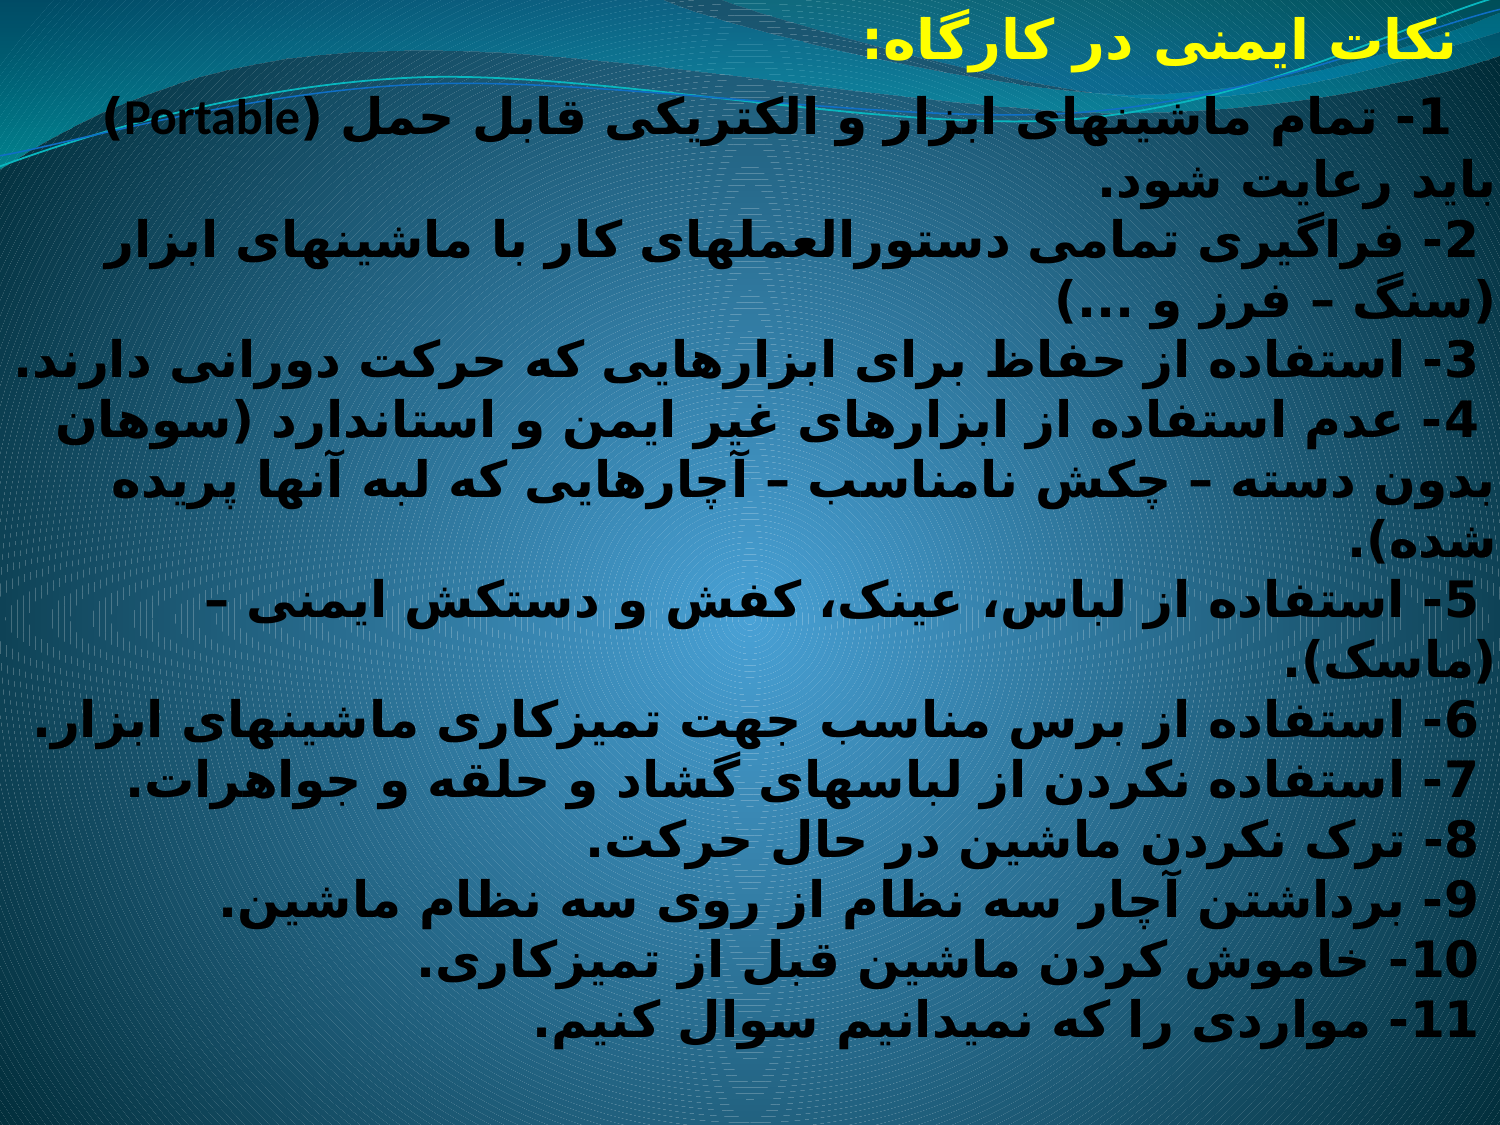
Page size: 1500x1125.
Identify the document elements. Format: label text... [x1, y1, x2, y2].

title نکات ایمنی در کارگاه: 1- تمام ماشینهای ابزار و الکتریکی قابل حمل (Portable) باید رعایت شود. 2- فراگیری تمامی دستورالعملهای کار با ماشینهای ابزار (سنگ – فرز و ...) 3- استفاده از حفاظ برای ابزارهایی که حرکت دورانی دارند. 4- عدم استفاده از ابزارهای غیر ایمن و استاندارد (سوهان بدون دسته – چکش نامناسب – آچارهایی که لبه آنها پریده شده). 5- استفاده از لباس، عینک، کفش و دستکش ایمنی – (ماسک). 6- استفاده از برس مناسب جهت تمیزکاری ماشینهای ابزار. 7- استفاده نکردن از لباسهای گشاد و حلقه و جواهرات. 8- ترک نکردن ماشین در حال حرکت. 9- برداشتن آچار سه نظام از روی سه نظام ماشین. 10- خاموش کردن ماشین قبل از تمیزکاری. 11- مواردی را که نمیدانیم سوال کنیم. [0, 0, 1500, 1125]
